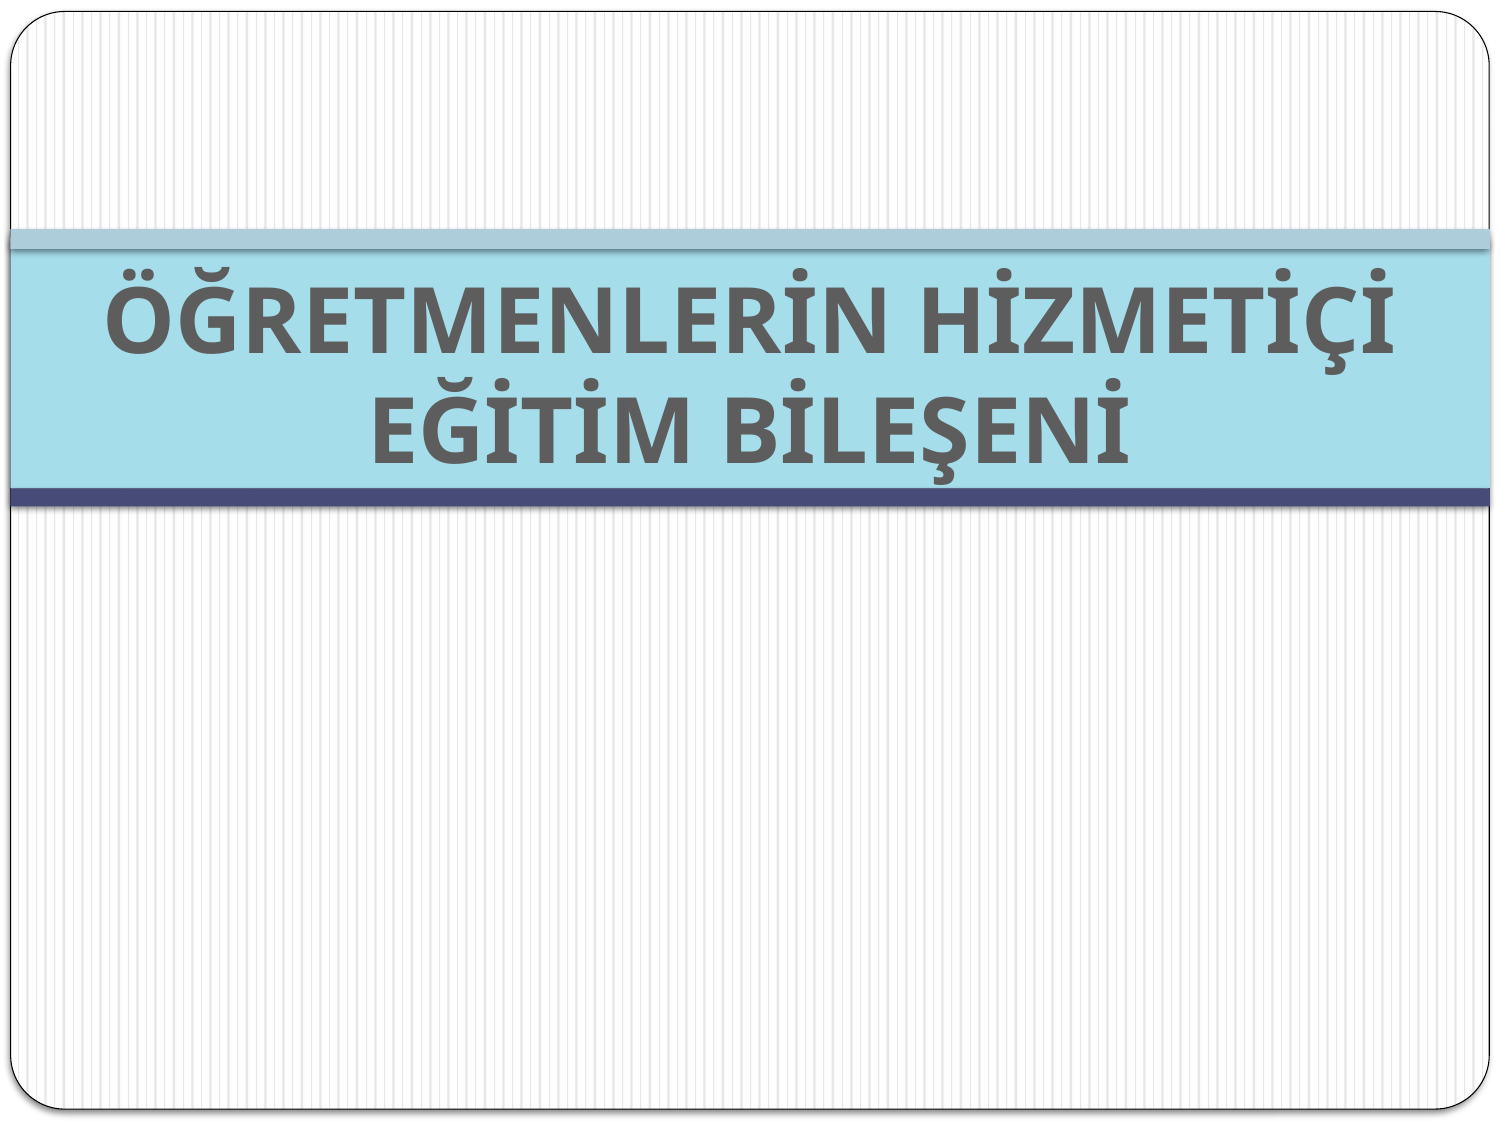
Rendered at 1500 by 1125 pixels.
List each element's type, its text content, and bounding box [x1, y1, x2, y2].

text_box ÖĞRETMENLERİN HİZMETİÇİ EĞİTİM BİLEŞENİ [41, 254, 1459, 489]
